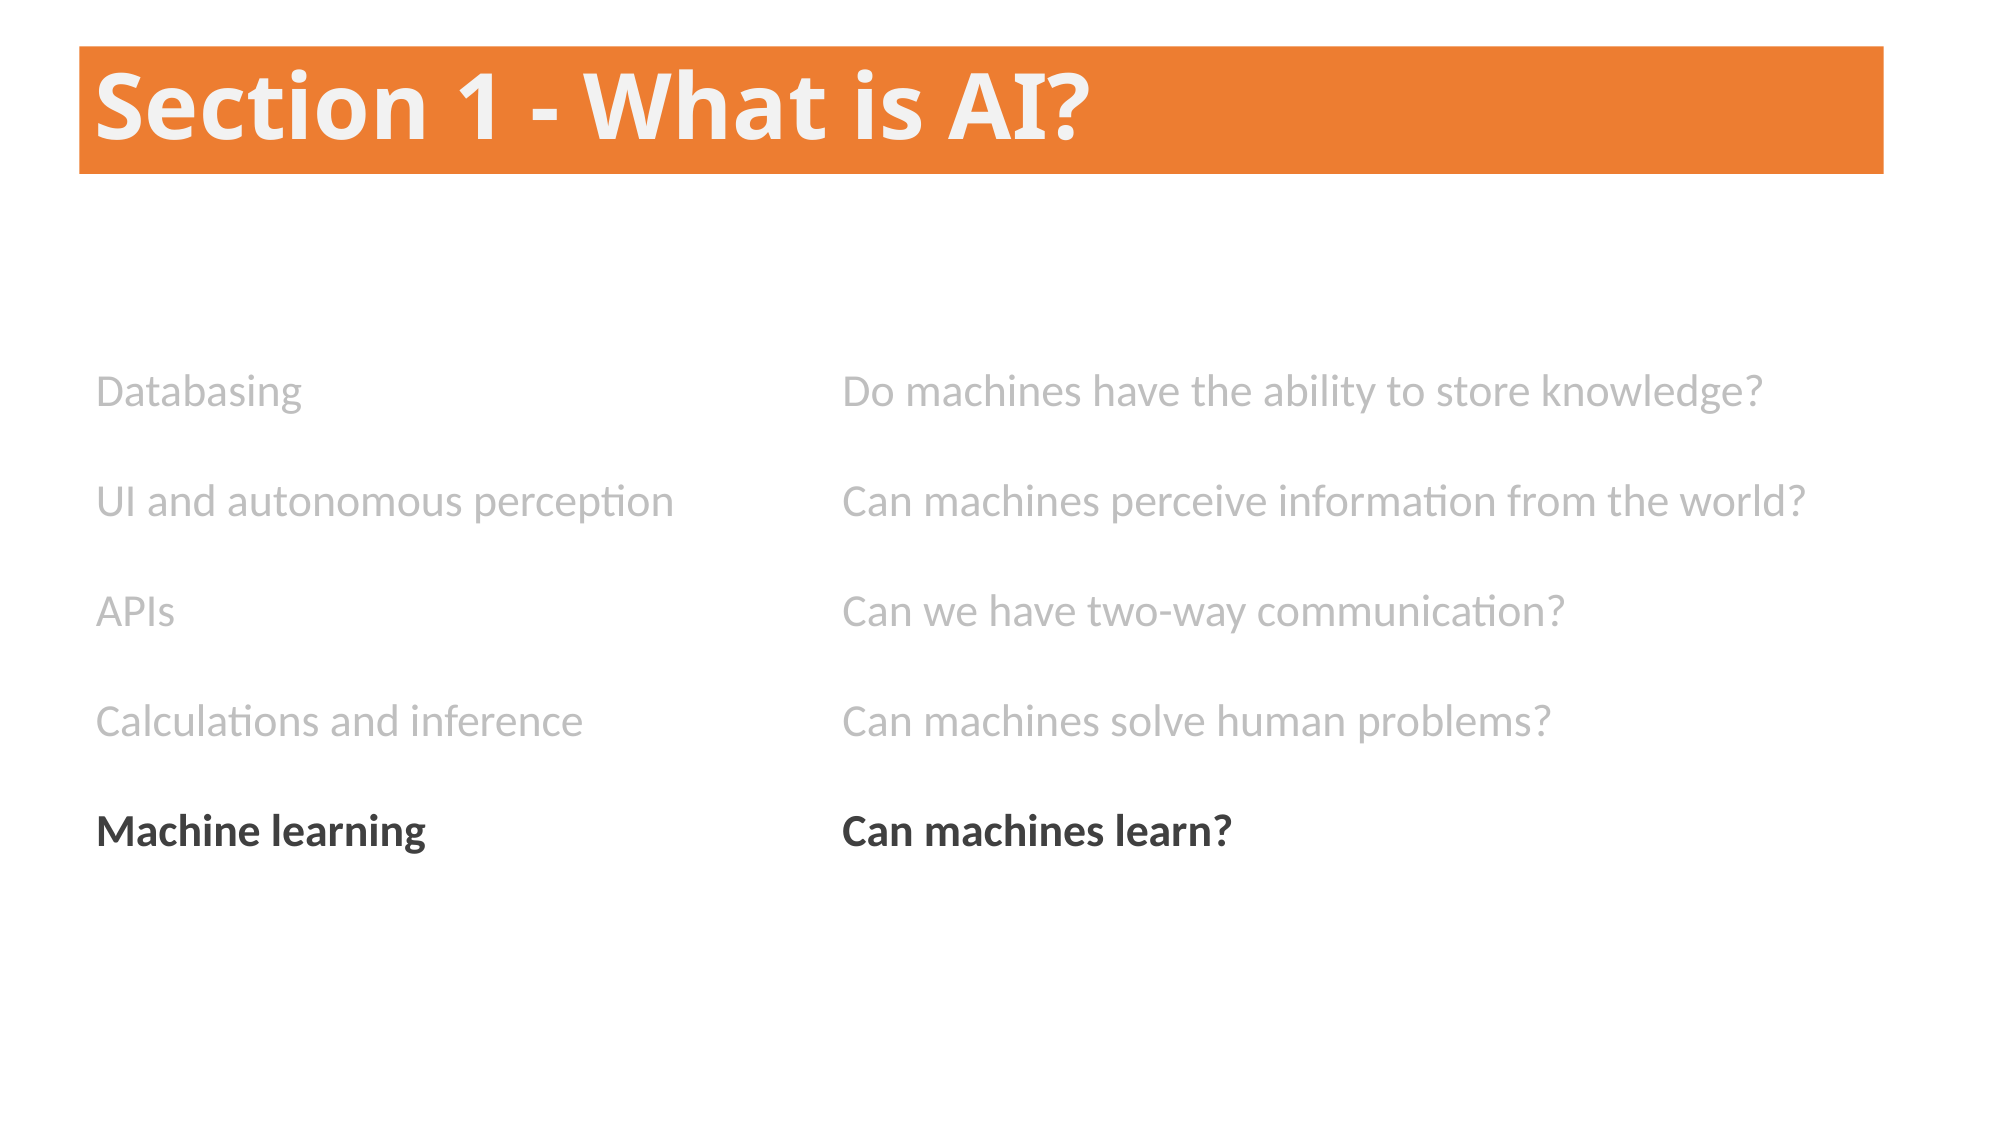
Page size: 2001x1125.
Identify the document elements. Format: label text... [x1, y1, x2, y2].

text_box Do machines have the ability to store knowledge? Can machines perceive information from the world? Can we have two-way communication? Can machines solve human problems? Can machines learn? [1147, 353, 1893, 987]
text_box Section 1 - What is AI? [79, 46, 1884, 174]
text_box Databasing UI and autonomous perception APIs Calculations and inference Machine learning [80, 353, 1147, 987]
